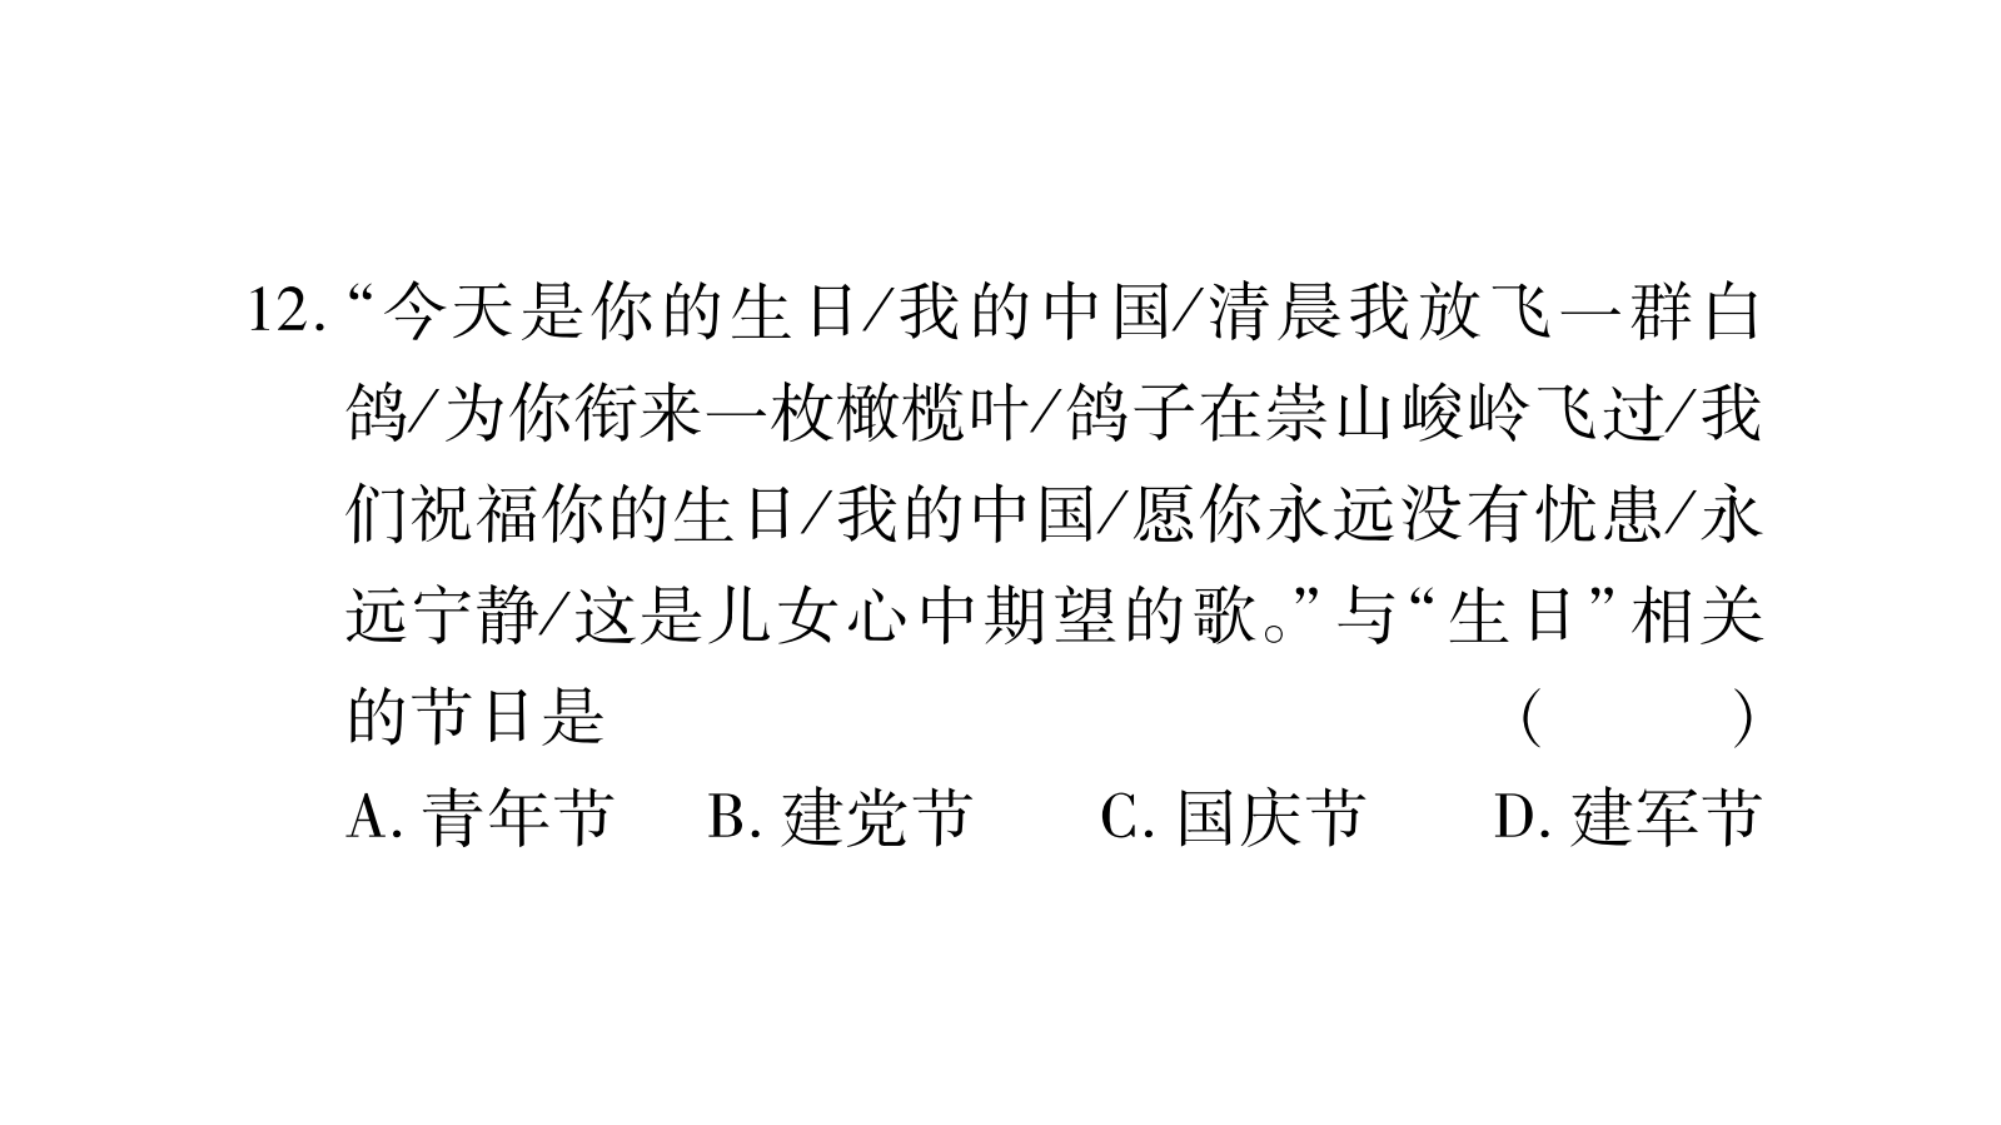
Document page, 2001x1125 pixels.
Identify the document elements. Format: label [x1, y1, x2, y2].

picture [228, 264, 1772, 861]
